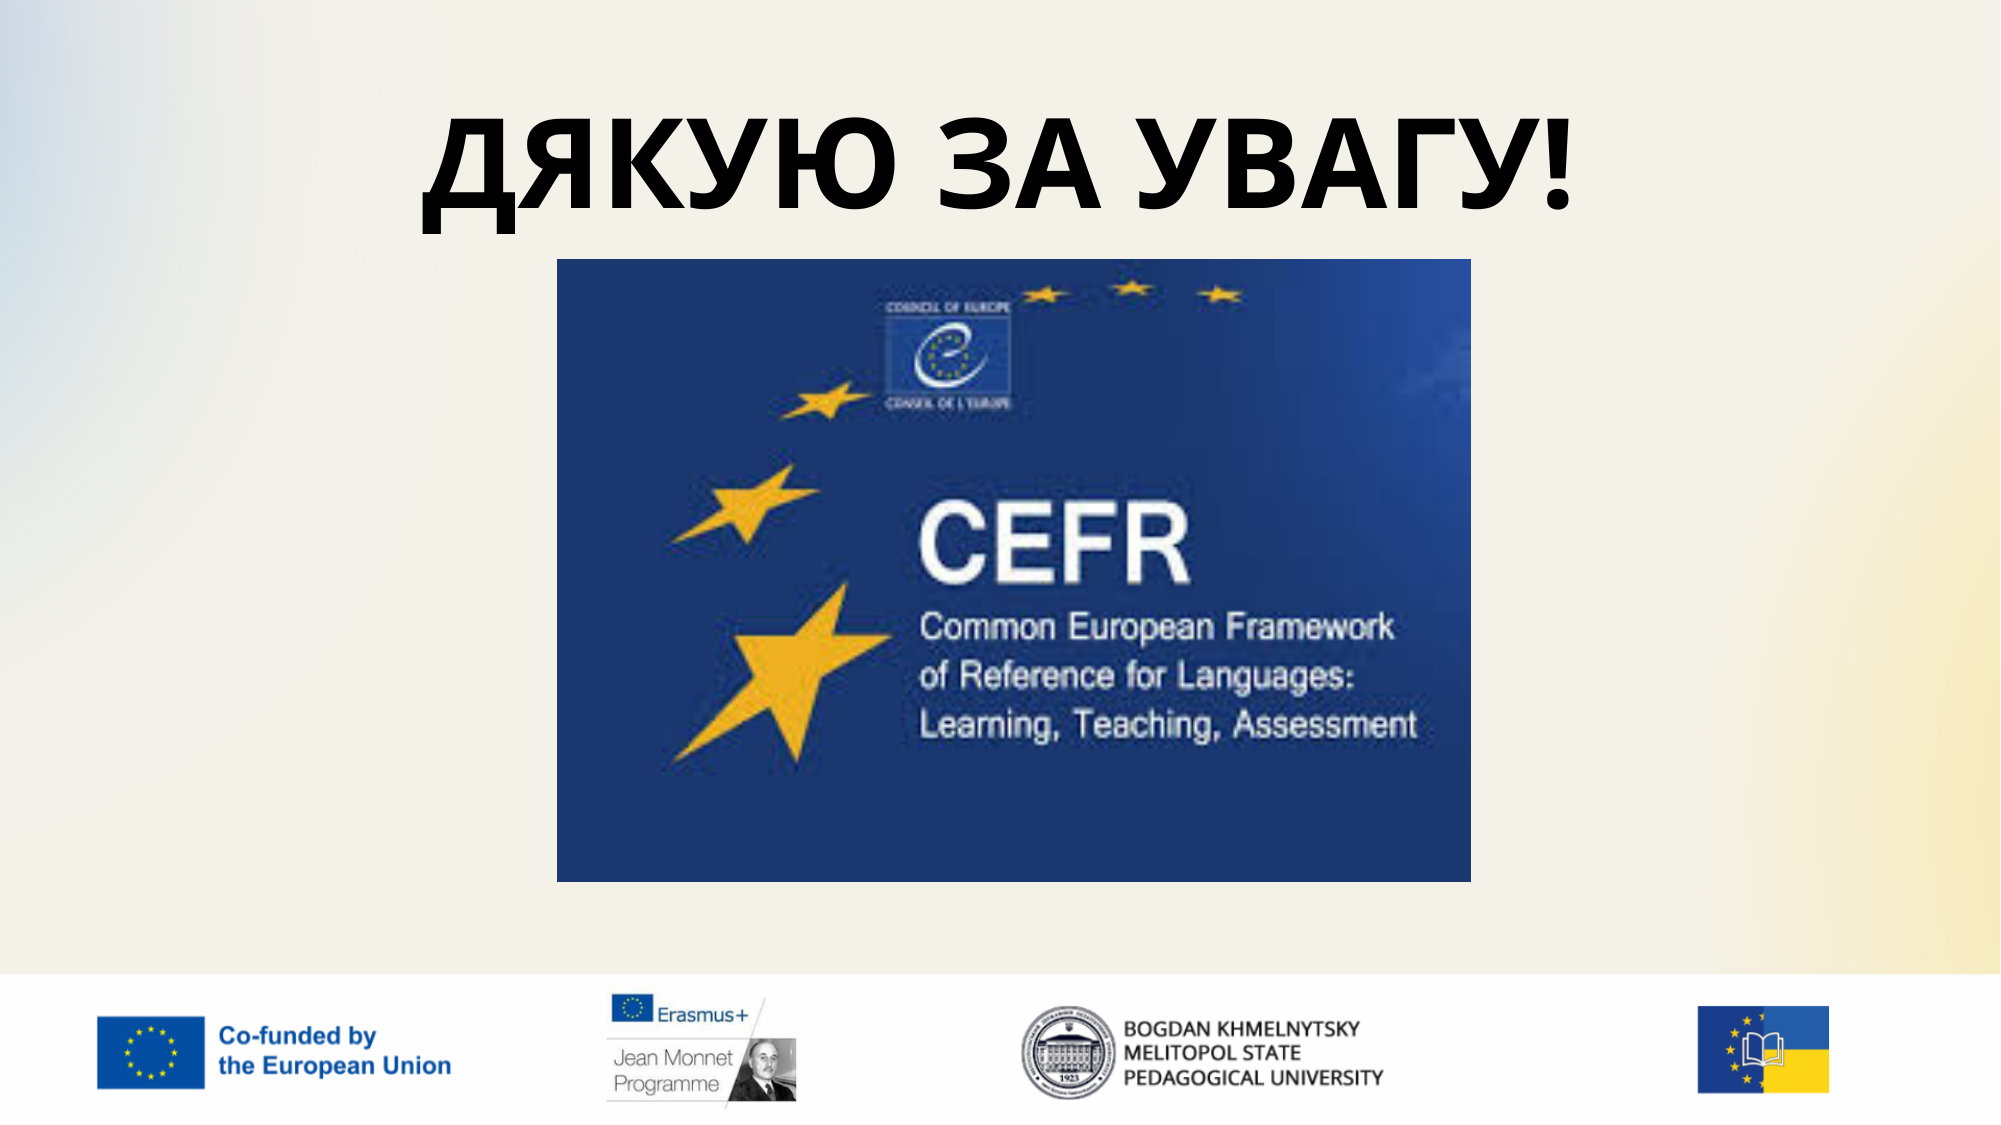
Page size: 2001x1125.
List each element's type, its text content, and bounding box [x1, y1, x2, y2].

title ДЯКУЮ ЗА УВАГУ! [137, 59, 1863, 278]
picture [0, 0, 2001, 1125]
